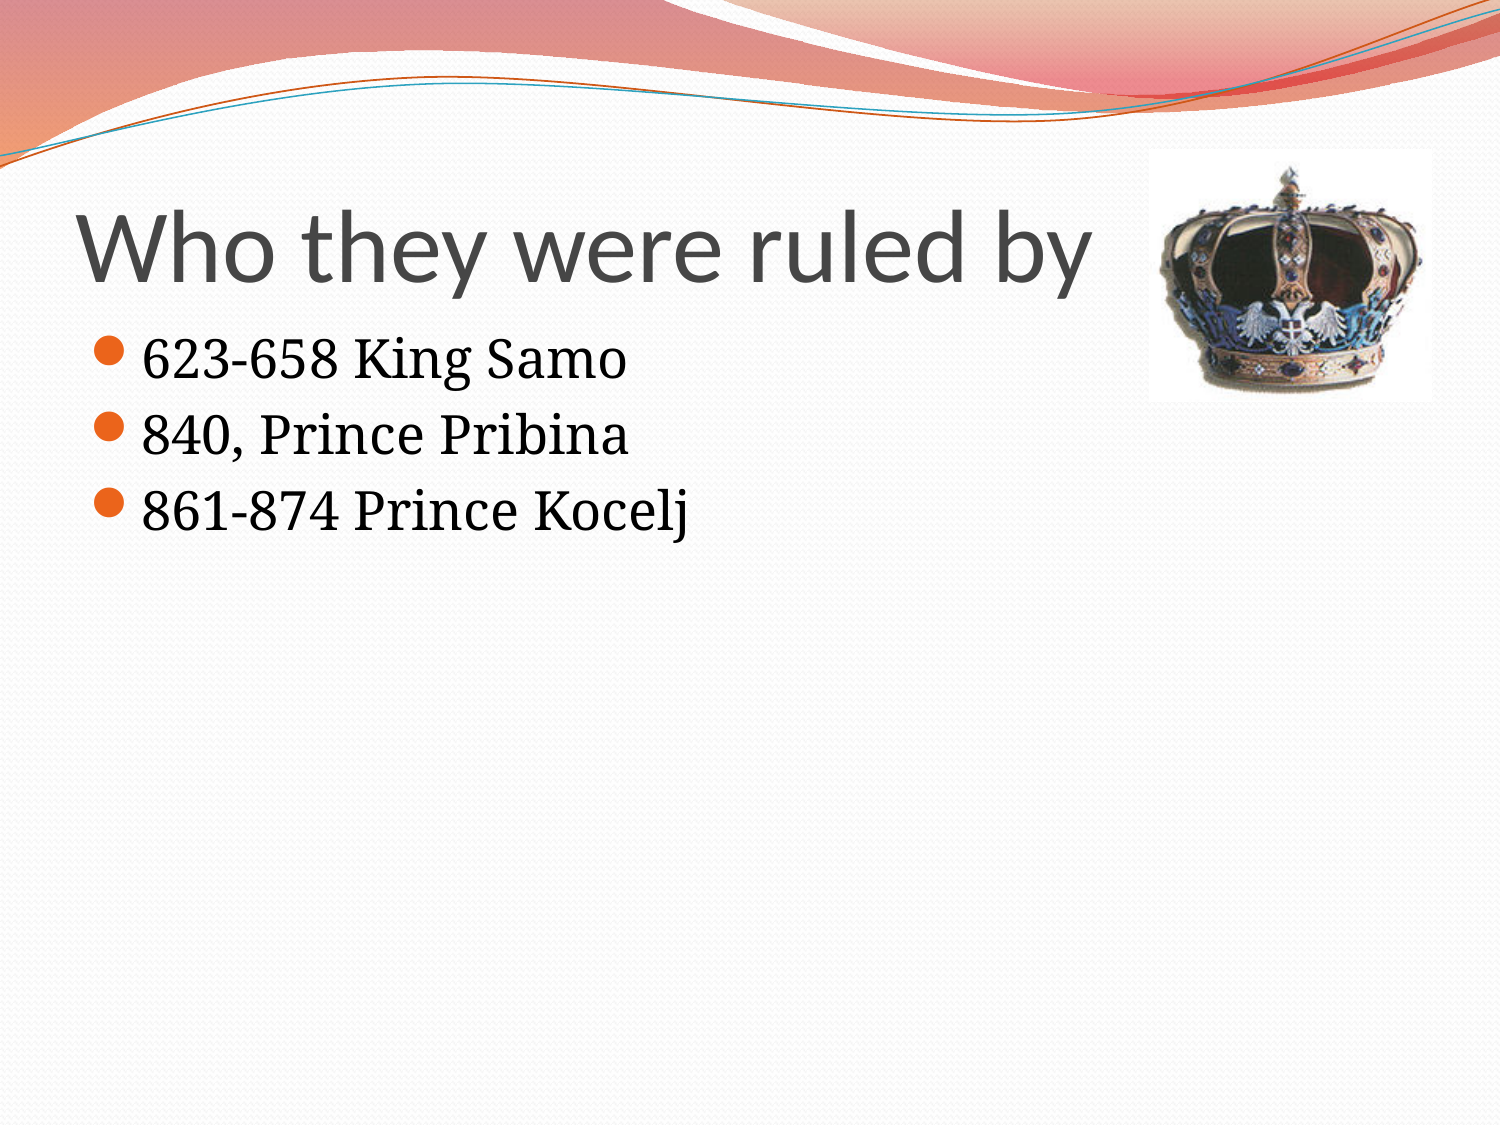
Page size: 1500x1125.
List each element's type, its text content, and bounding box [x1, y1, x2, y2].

picture [1149, 149, 1432, 402]
list 623-658 King Samo 840, Prince Pribina 861-874 Prince Kocelj [75, 317, 1425, 1038]
title Who they were ruled by [75, 115, 1425, 303]
